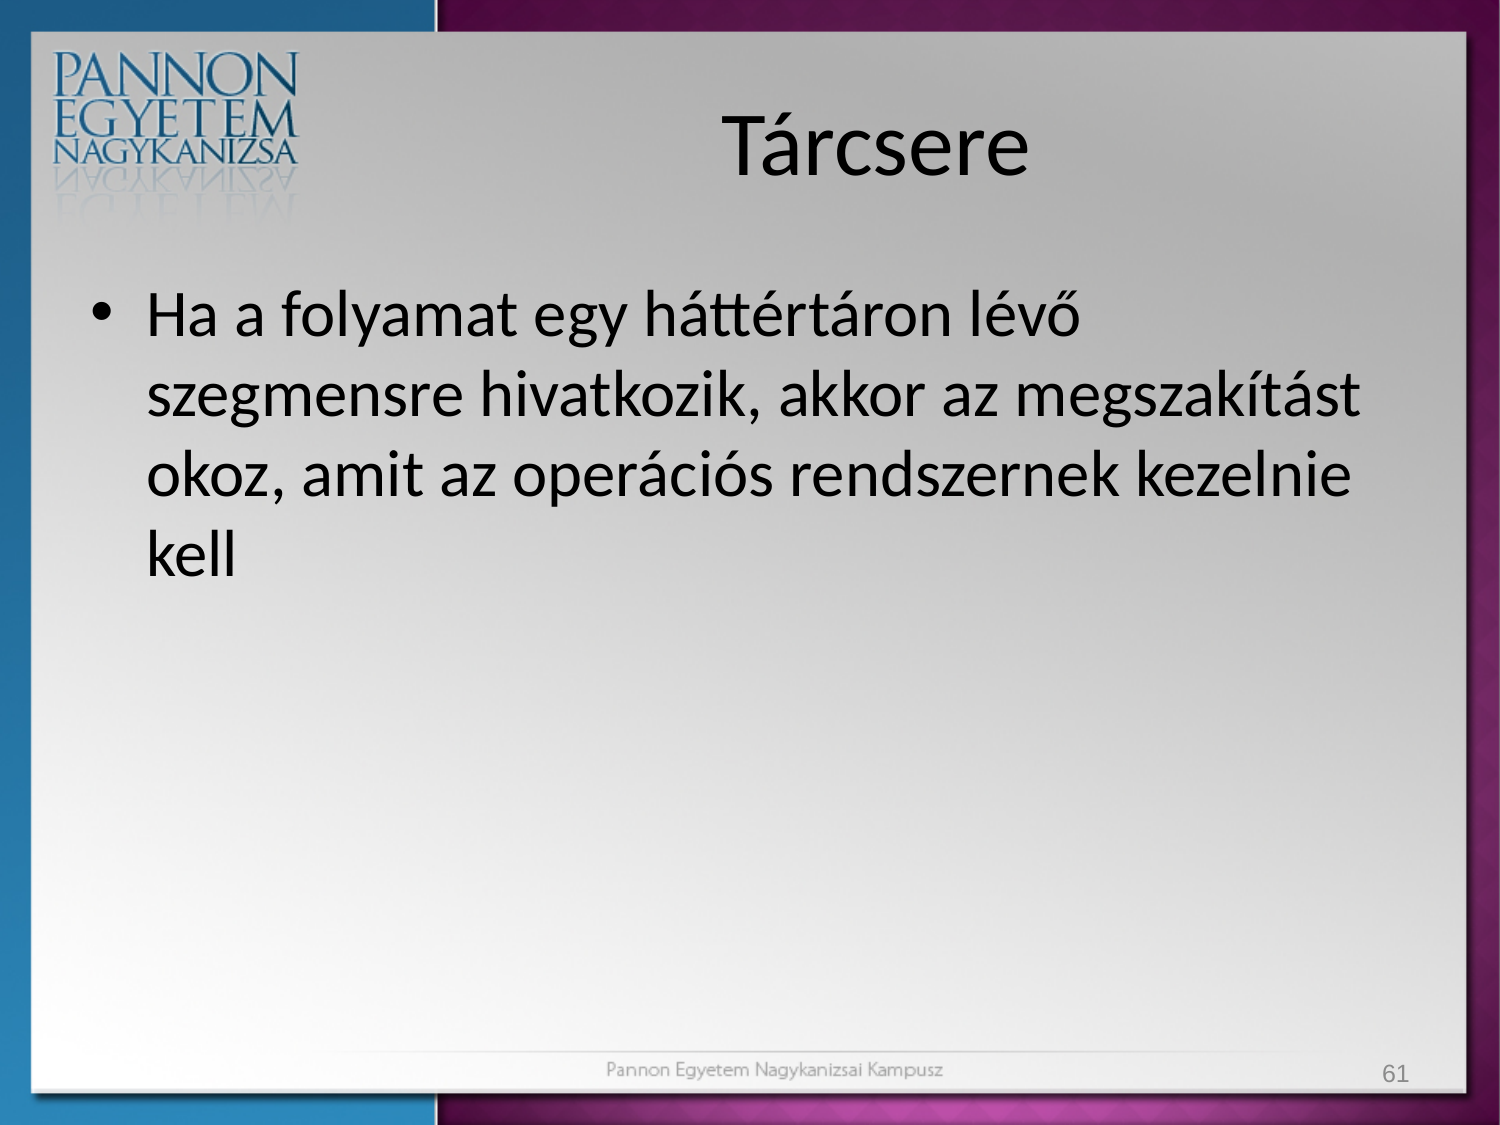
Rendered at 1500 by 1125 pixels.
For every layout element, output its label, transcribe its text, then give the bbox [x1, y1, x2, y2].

picture [0, 0, 1500, 1125]
title Tárcsere [328, 45, 1425, 233]
list Ha a folyamat egy háttértáron lévő szegmensre hivatkozik, akkor az megszakítást okoz, amit az operációs rendszernek kezelnie kell [75, 262, 1425, 1038]
slide_number 61 [1074, 1042, 1425, 1103]
